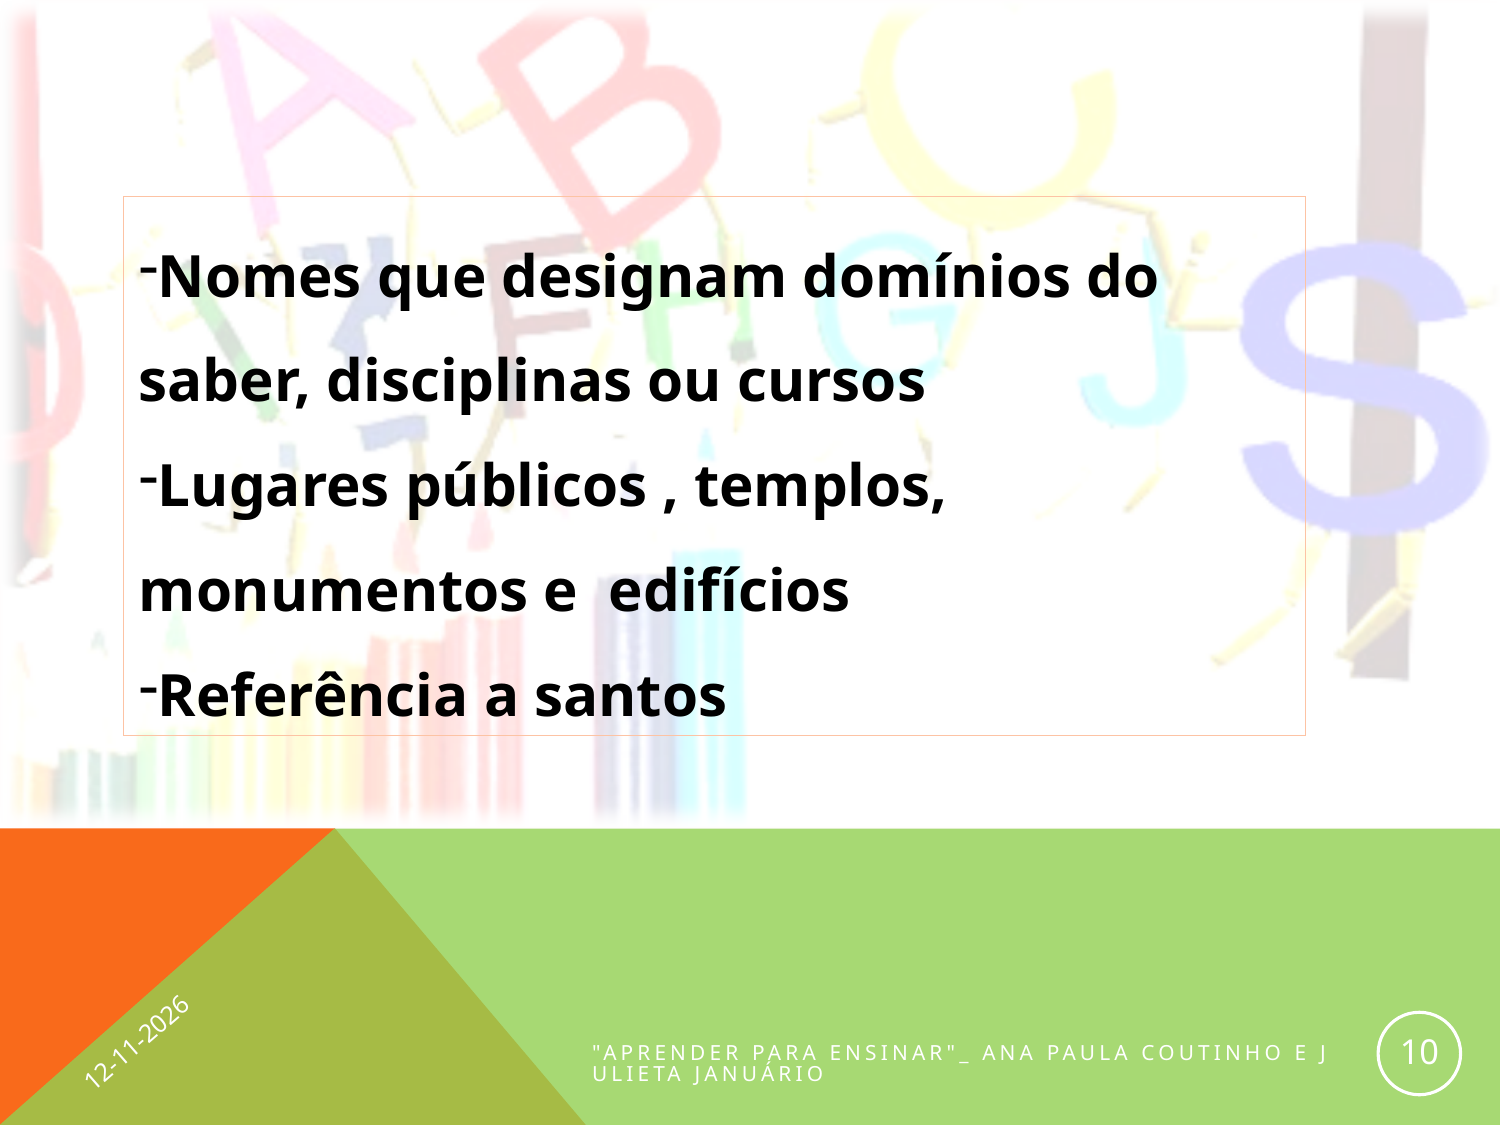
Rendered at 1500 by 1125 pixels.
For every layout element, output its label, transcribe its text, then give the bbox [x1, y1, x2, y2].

slide_number 10 [1376, 1010, 1463, 1097]
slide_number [65, 849, 357, 1109]
footer "Aprender para ensinar"_ Ana Paula Coutinho e Julieta Januário [577, 1031, 1352, 1076]
text_box Nomes que designam domínios do saber, disciplinas ou cursos Lugares públicos , templos, monumentos e edifícios Referência a santos [123, 196, 1306, 736]
